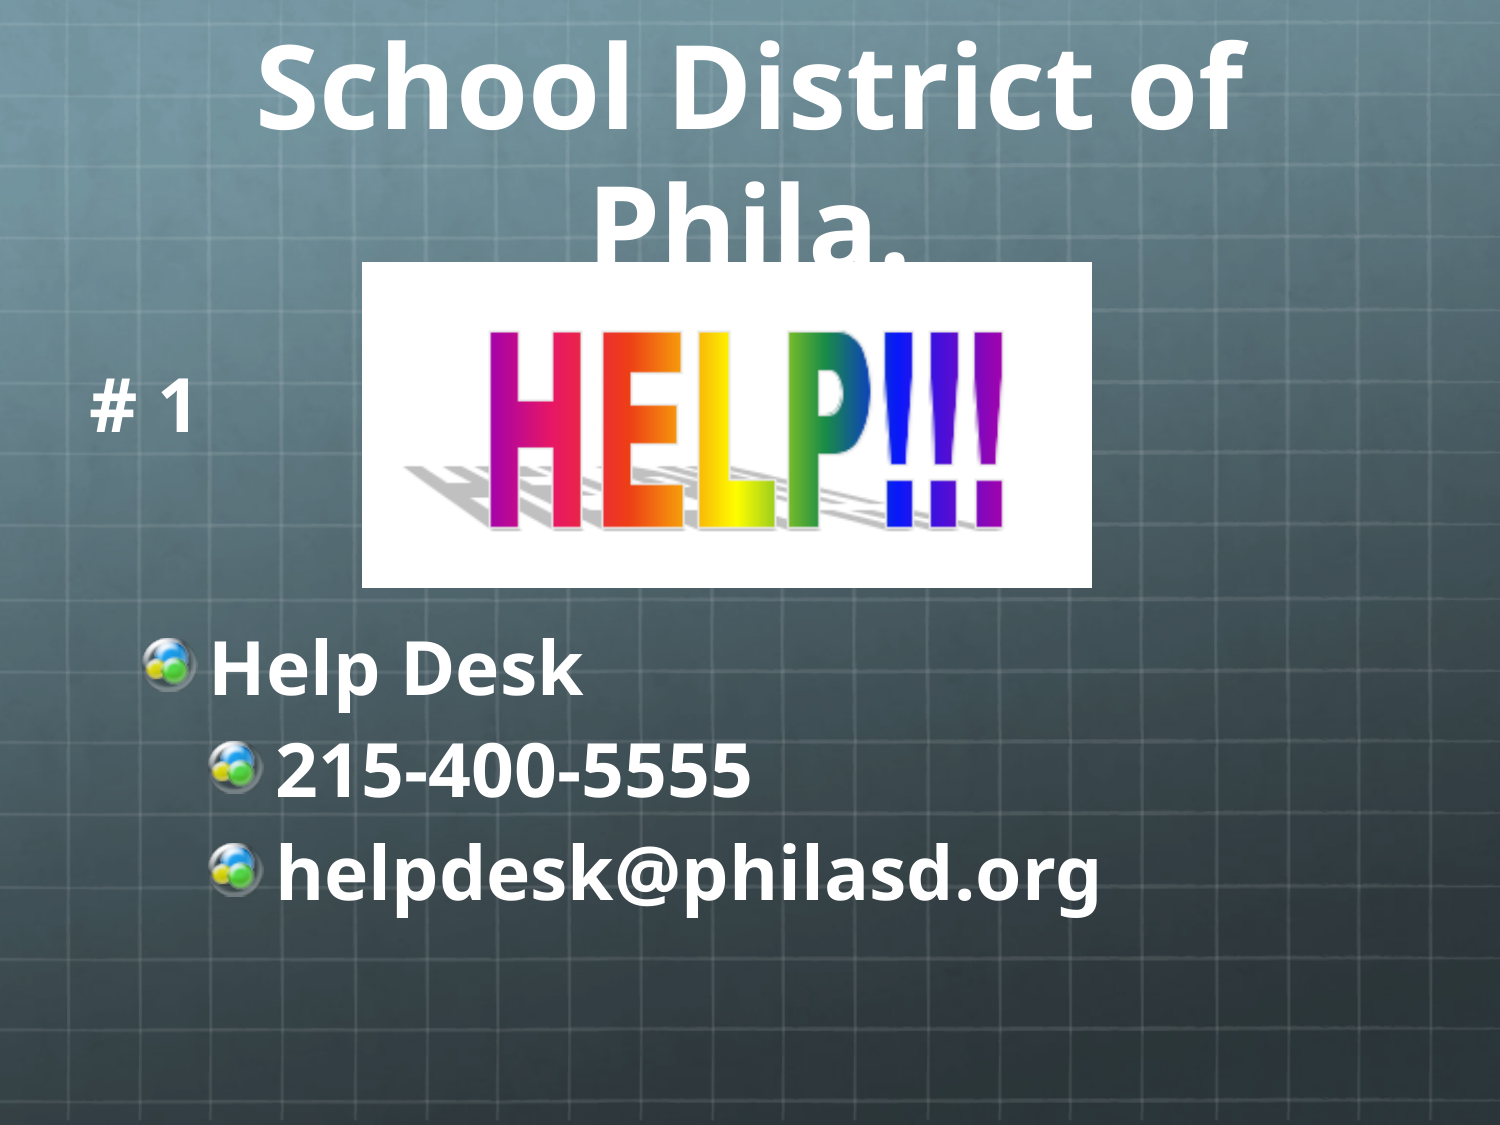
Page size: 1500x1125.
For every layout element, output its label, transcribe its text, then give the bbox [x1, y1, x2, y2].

text_box # 1 [74, 349, 288, 455]
title School District of Phila. [127, 17, 1372, 289]
picture [142, 638, 198, 692]
picture [208, 843, 264, 897]
picture [208, 741, 264, 794]
picture [0, 0, 1500, 1125]
list Help Desk 215-400-5555 helpdesk@philasd.org [127, 612, 1372, 1125]
